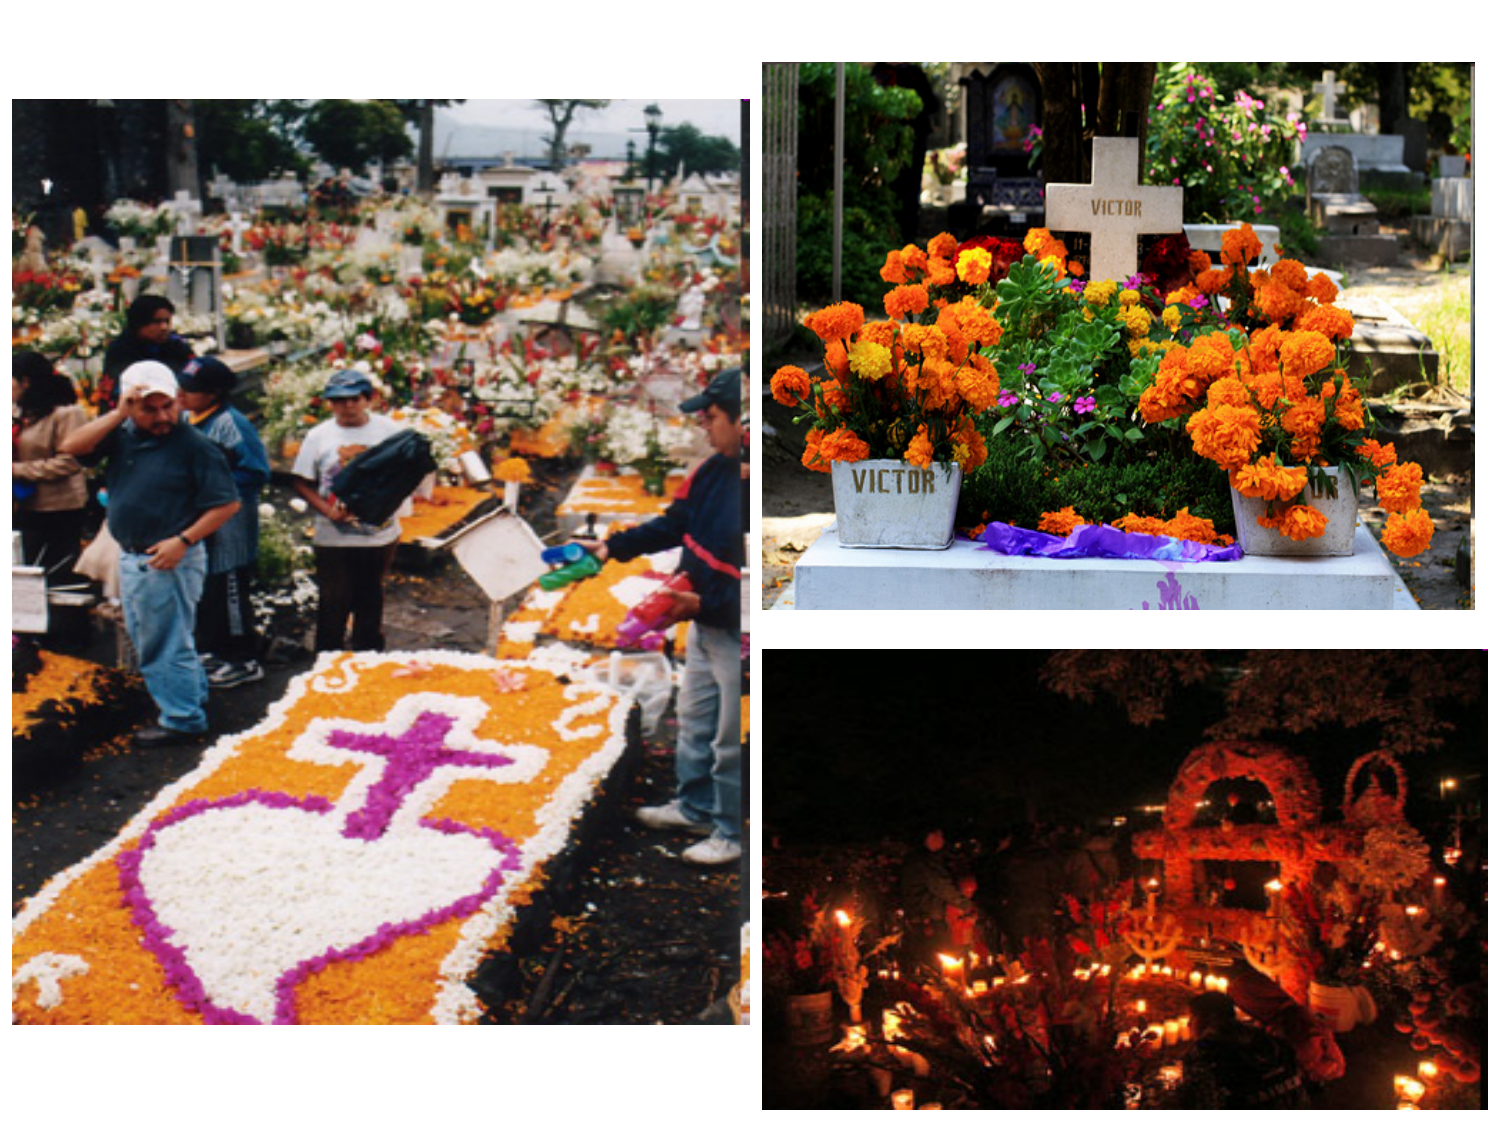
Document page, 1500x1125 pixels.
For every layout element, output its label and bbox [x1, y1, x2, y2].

picture [762, 649, 1488, 1110]
picture [762, 62, 1476, 610]
list [12, 99, 751, 1026]
